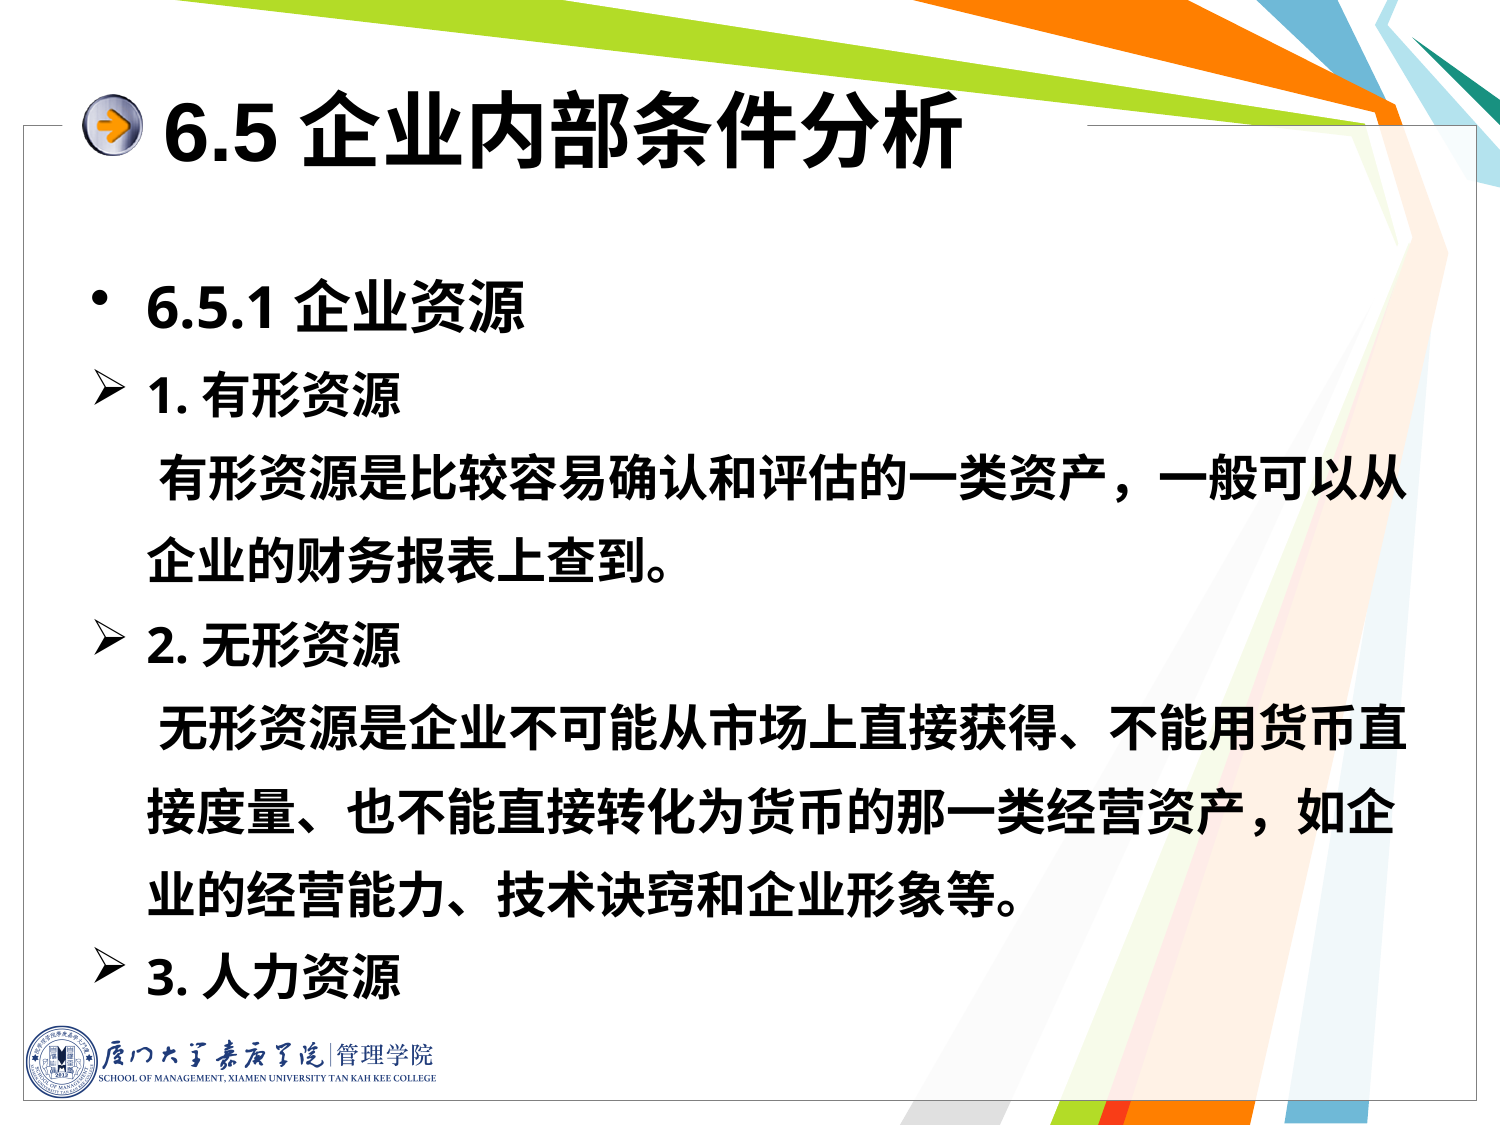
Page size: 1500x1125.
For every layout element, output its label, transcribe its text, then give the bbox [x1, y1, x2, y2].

picture [24, 1024, 438, 1100]
picture [82, 94, 143, 156]
list 6.5.1企业资源 1.有形资源 有形资源是比较容易确认和评估的一类资产，一般可以从企业的财务报表上查到。 2.无形资源 无形资源是企业不可能从市场上直接获得、不能用货币直接度量、也不能直接转化为货币的那一类经营资产，如企业的经营能力、技术诀窍和企业形象等。 3.人力资源 [75, 262, 1425, 1005]
title 6.5企业内部条件分析 [148, 32, 1182, 220]
